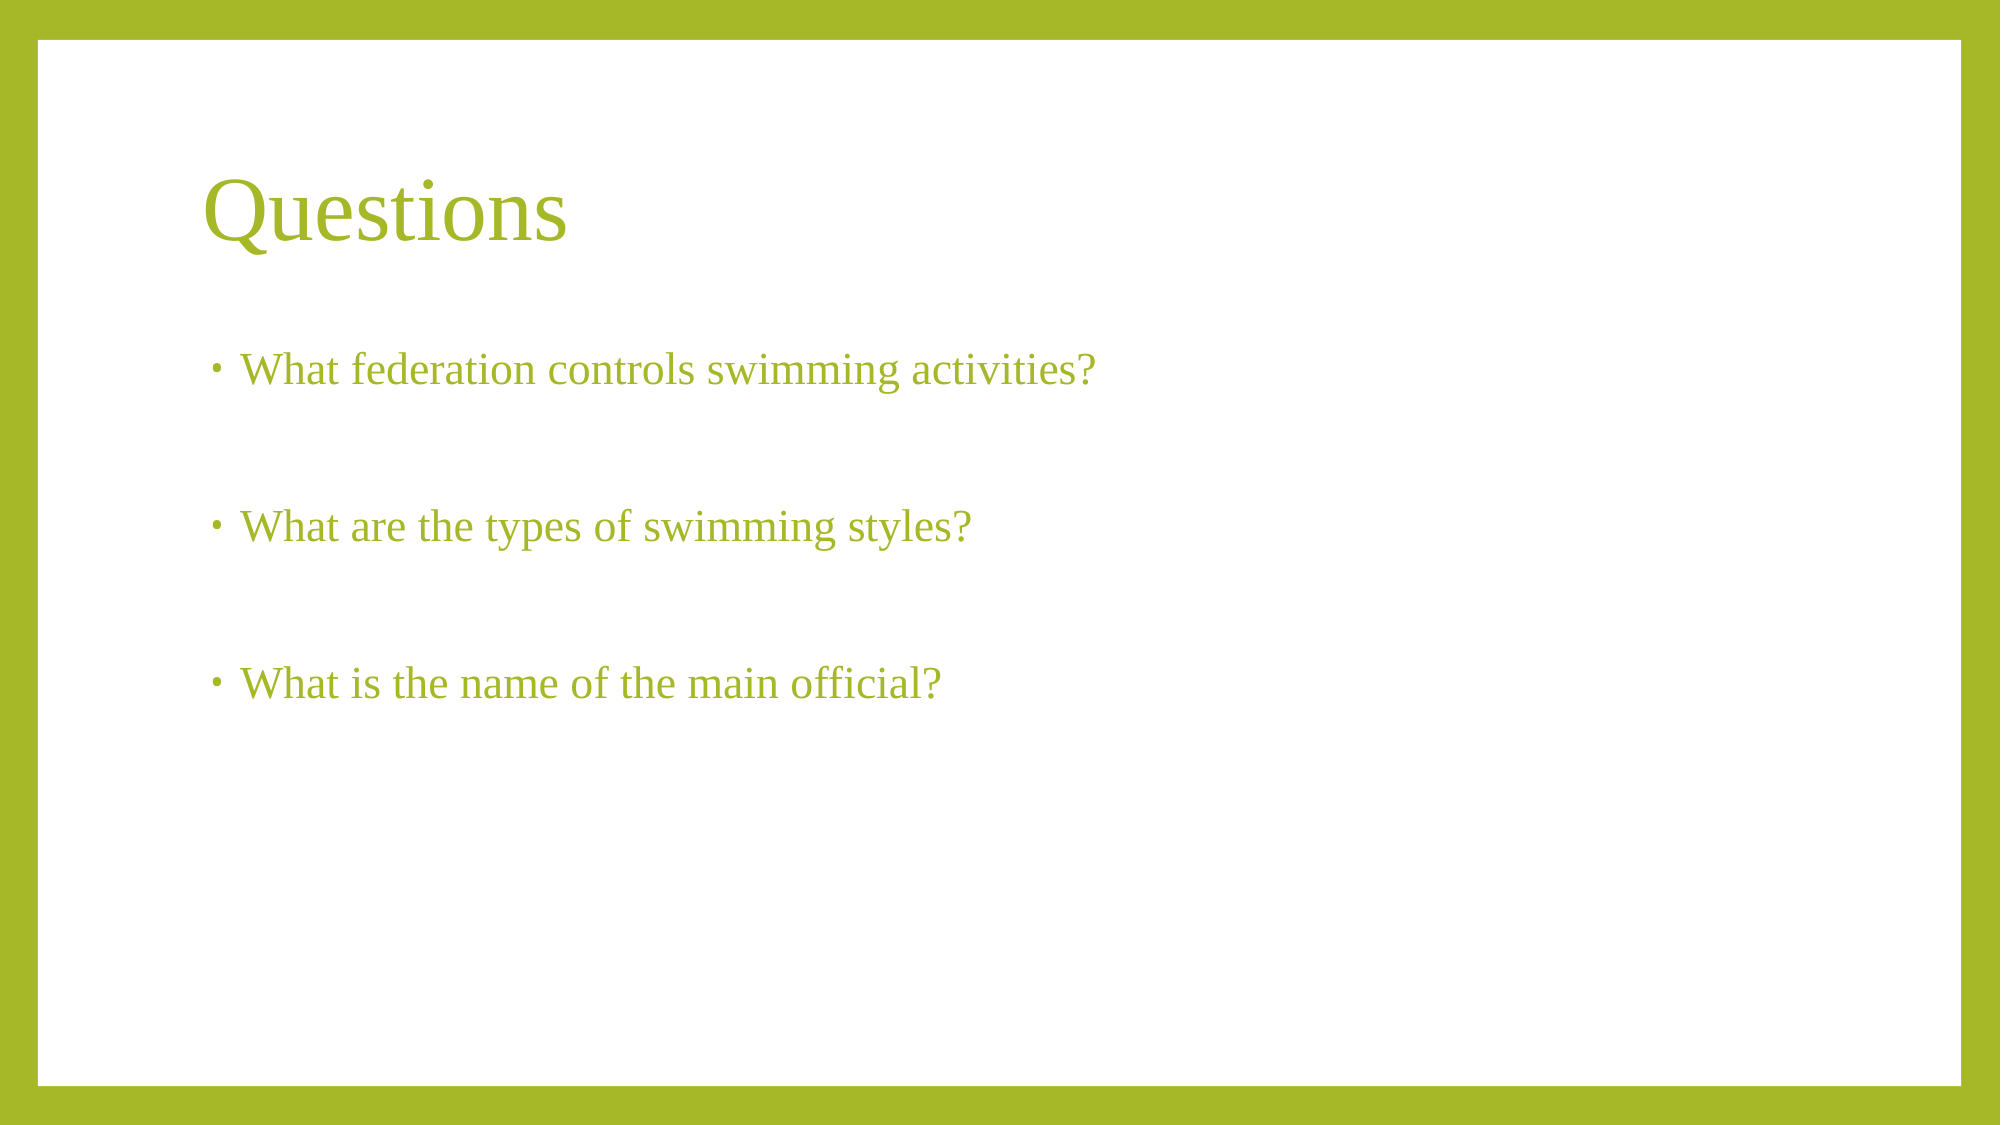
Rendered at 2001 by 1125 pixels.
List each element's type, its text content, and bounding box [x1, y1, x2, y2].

list What federation controls swimming activities? What are the types of swimming styles? What is the name of the main official? [187, 337, 1808, 1000]
title Questions [187, 99, 1808, 323]
